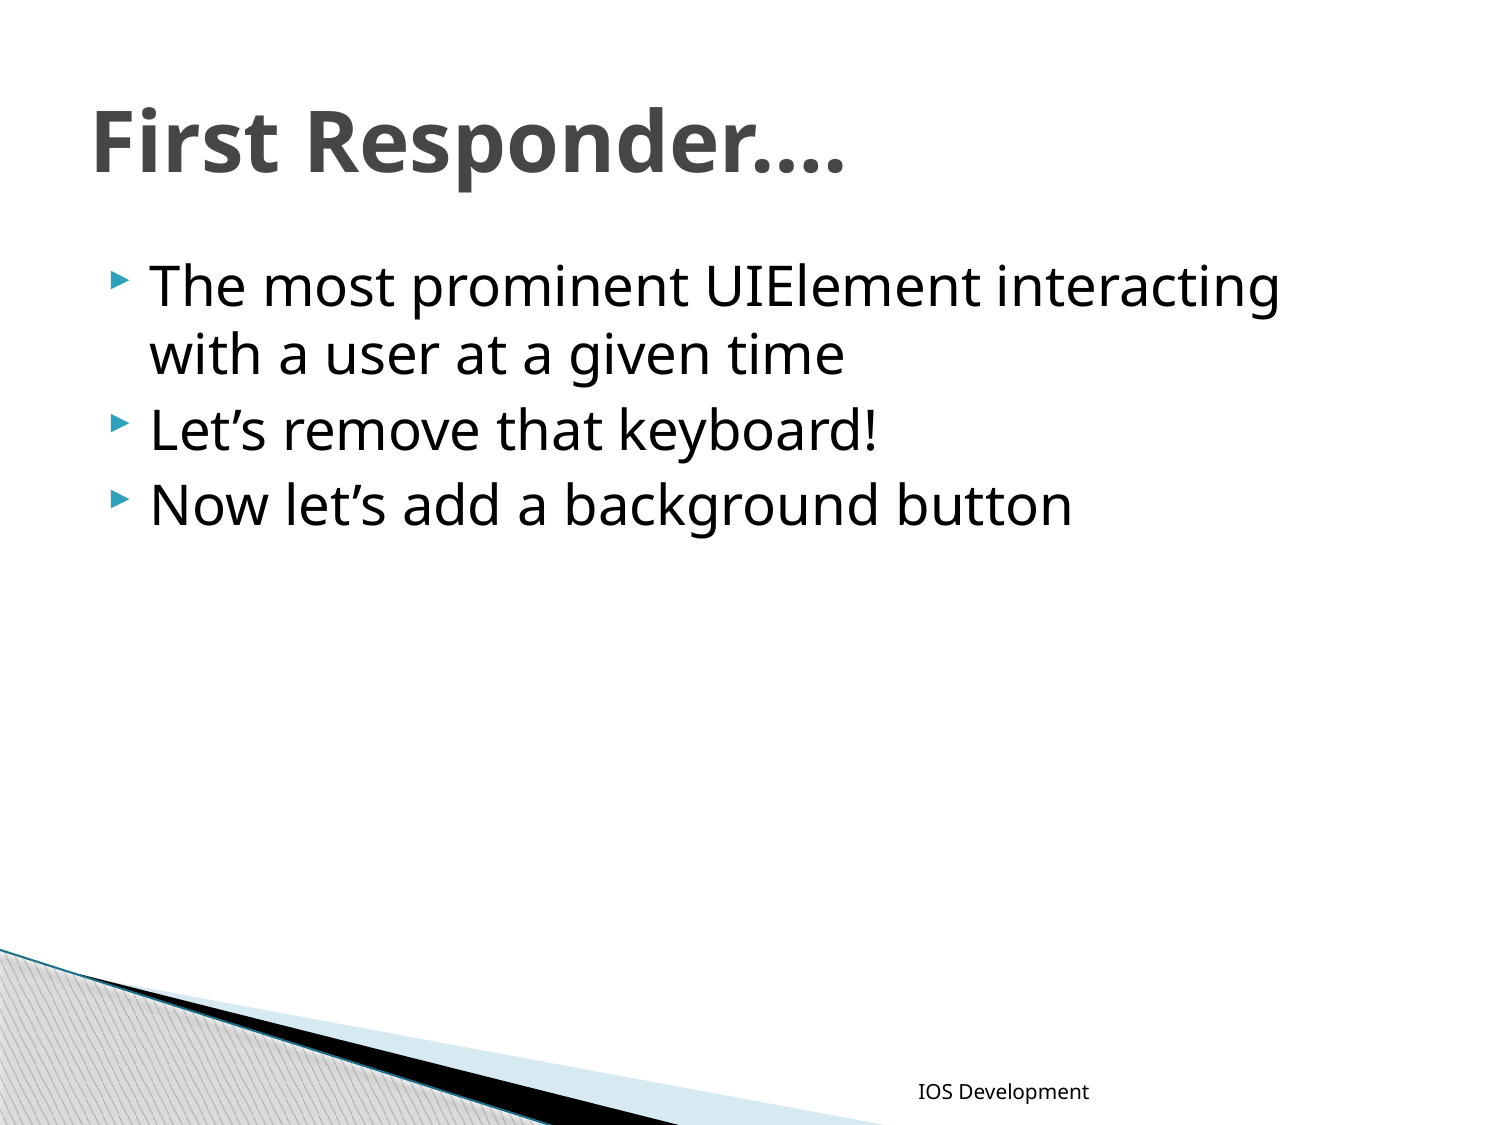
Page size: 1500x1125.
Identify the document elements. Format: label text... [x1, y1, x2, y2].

footer IOS Development [718, 1051, 1105, 1112]
title First Responder…. [75, 45, 1425, 233]
list The most prominent UIElement interacting with a user at a given time Let’s remove that keyboard! Now let’s add a background button [75, 243, 1425, 986]
